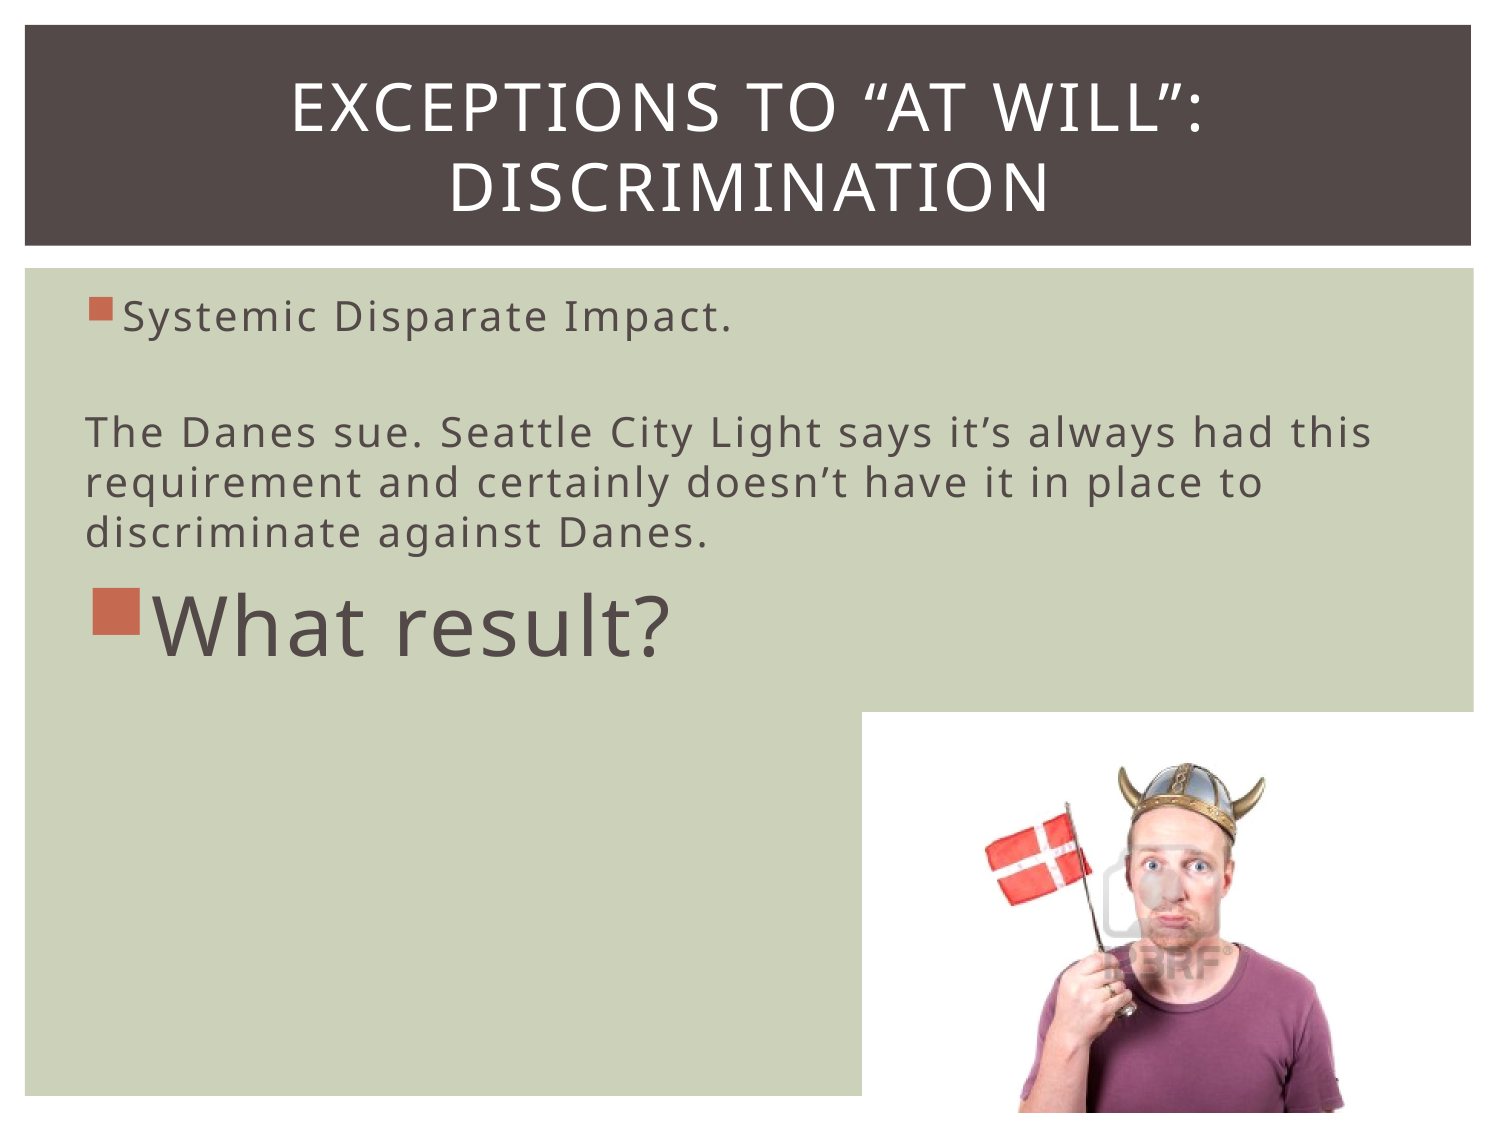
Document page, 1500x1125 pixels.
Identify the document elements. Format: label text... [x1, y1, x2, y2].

picture [862, 712, 1475, 1113]
list Systemic Disparate Impact. The Danes sue. Seattle City Light says it’s always had this requirement and certainly doesn’t have it in place to discriminate against Danes. What result? [62, 281, 1442, 1005]
title Exceptions to “at will”: Discrimination [62, 58, 1438, 232]
